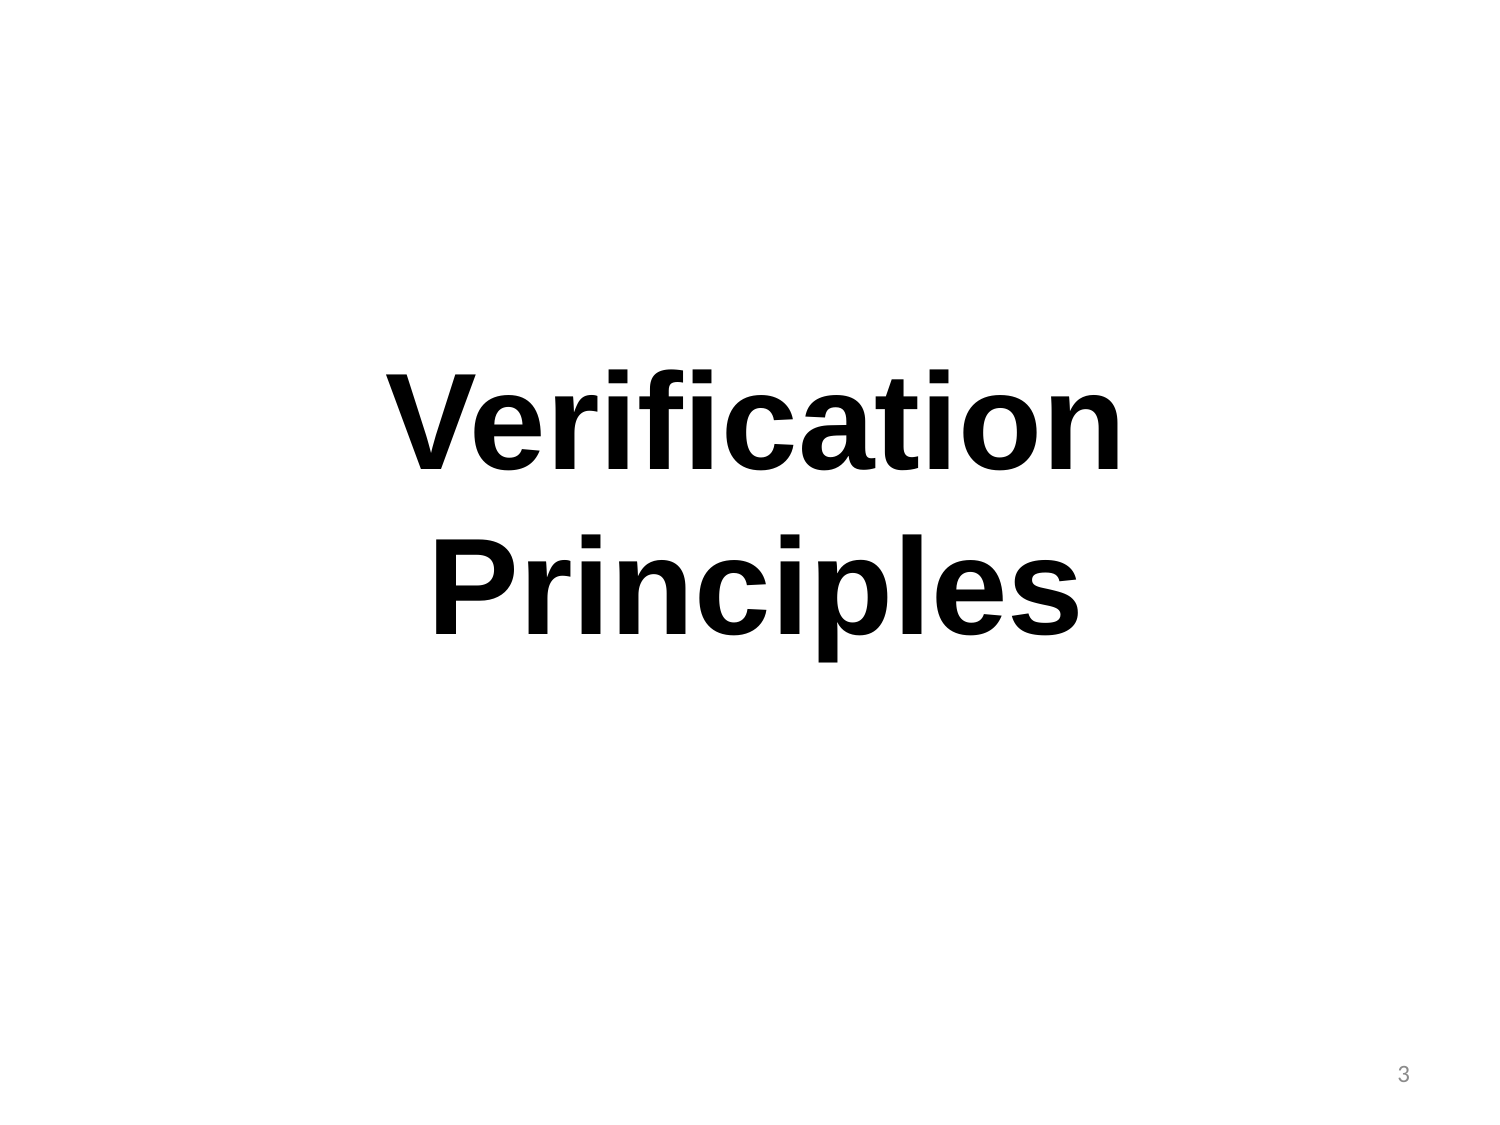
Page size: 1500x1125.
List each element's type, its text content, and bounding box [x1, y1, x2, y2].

text_box Verification Principles [249, 324, 1263, 670]
slide_number 3 [1074, 1042, 1425, 1103]
